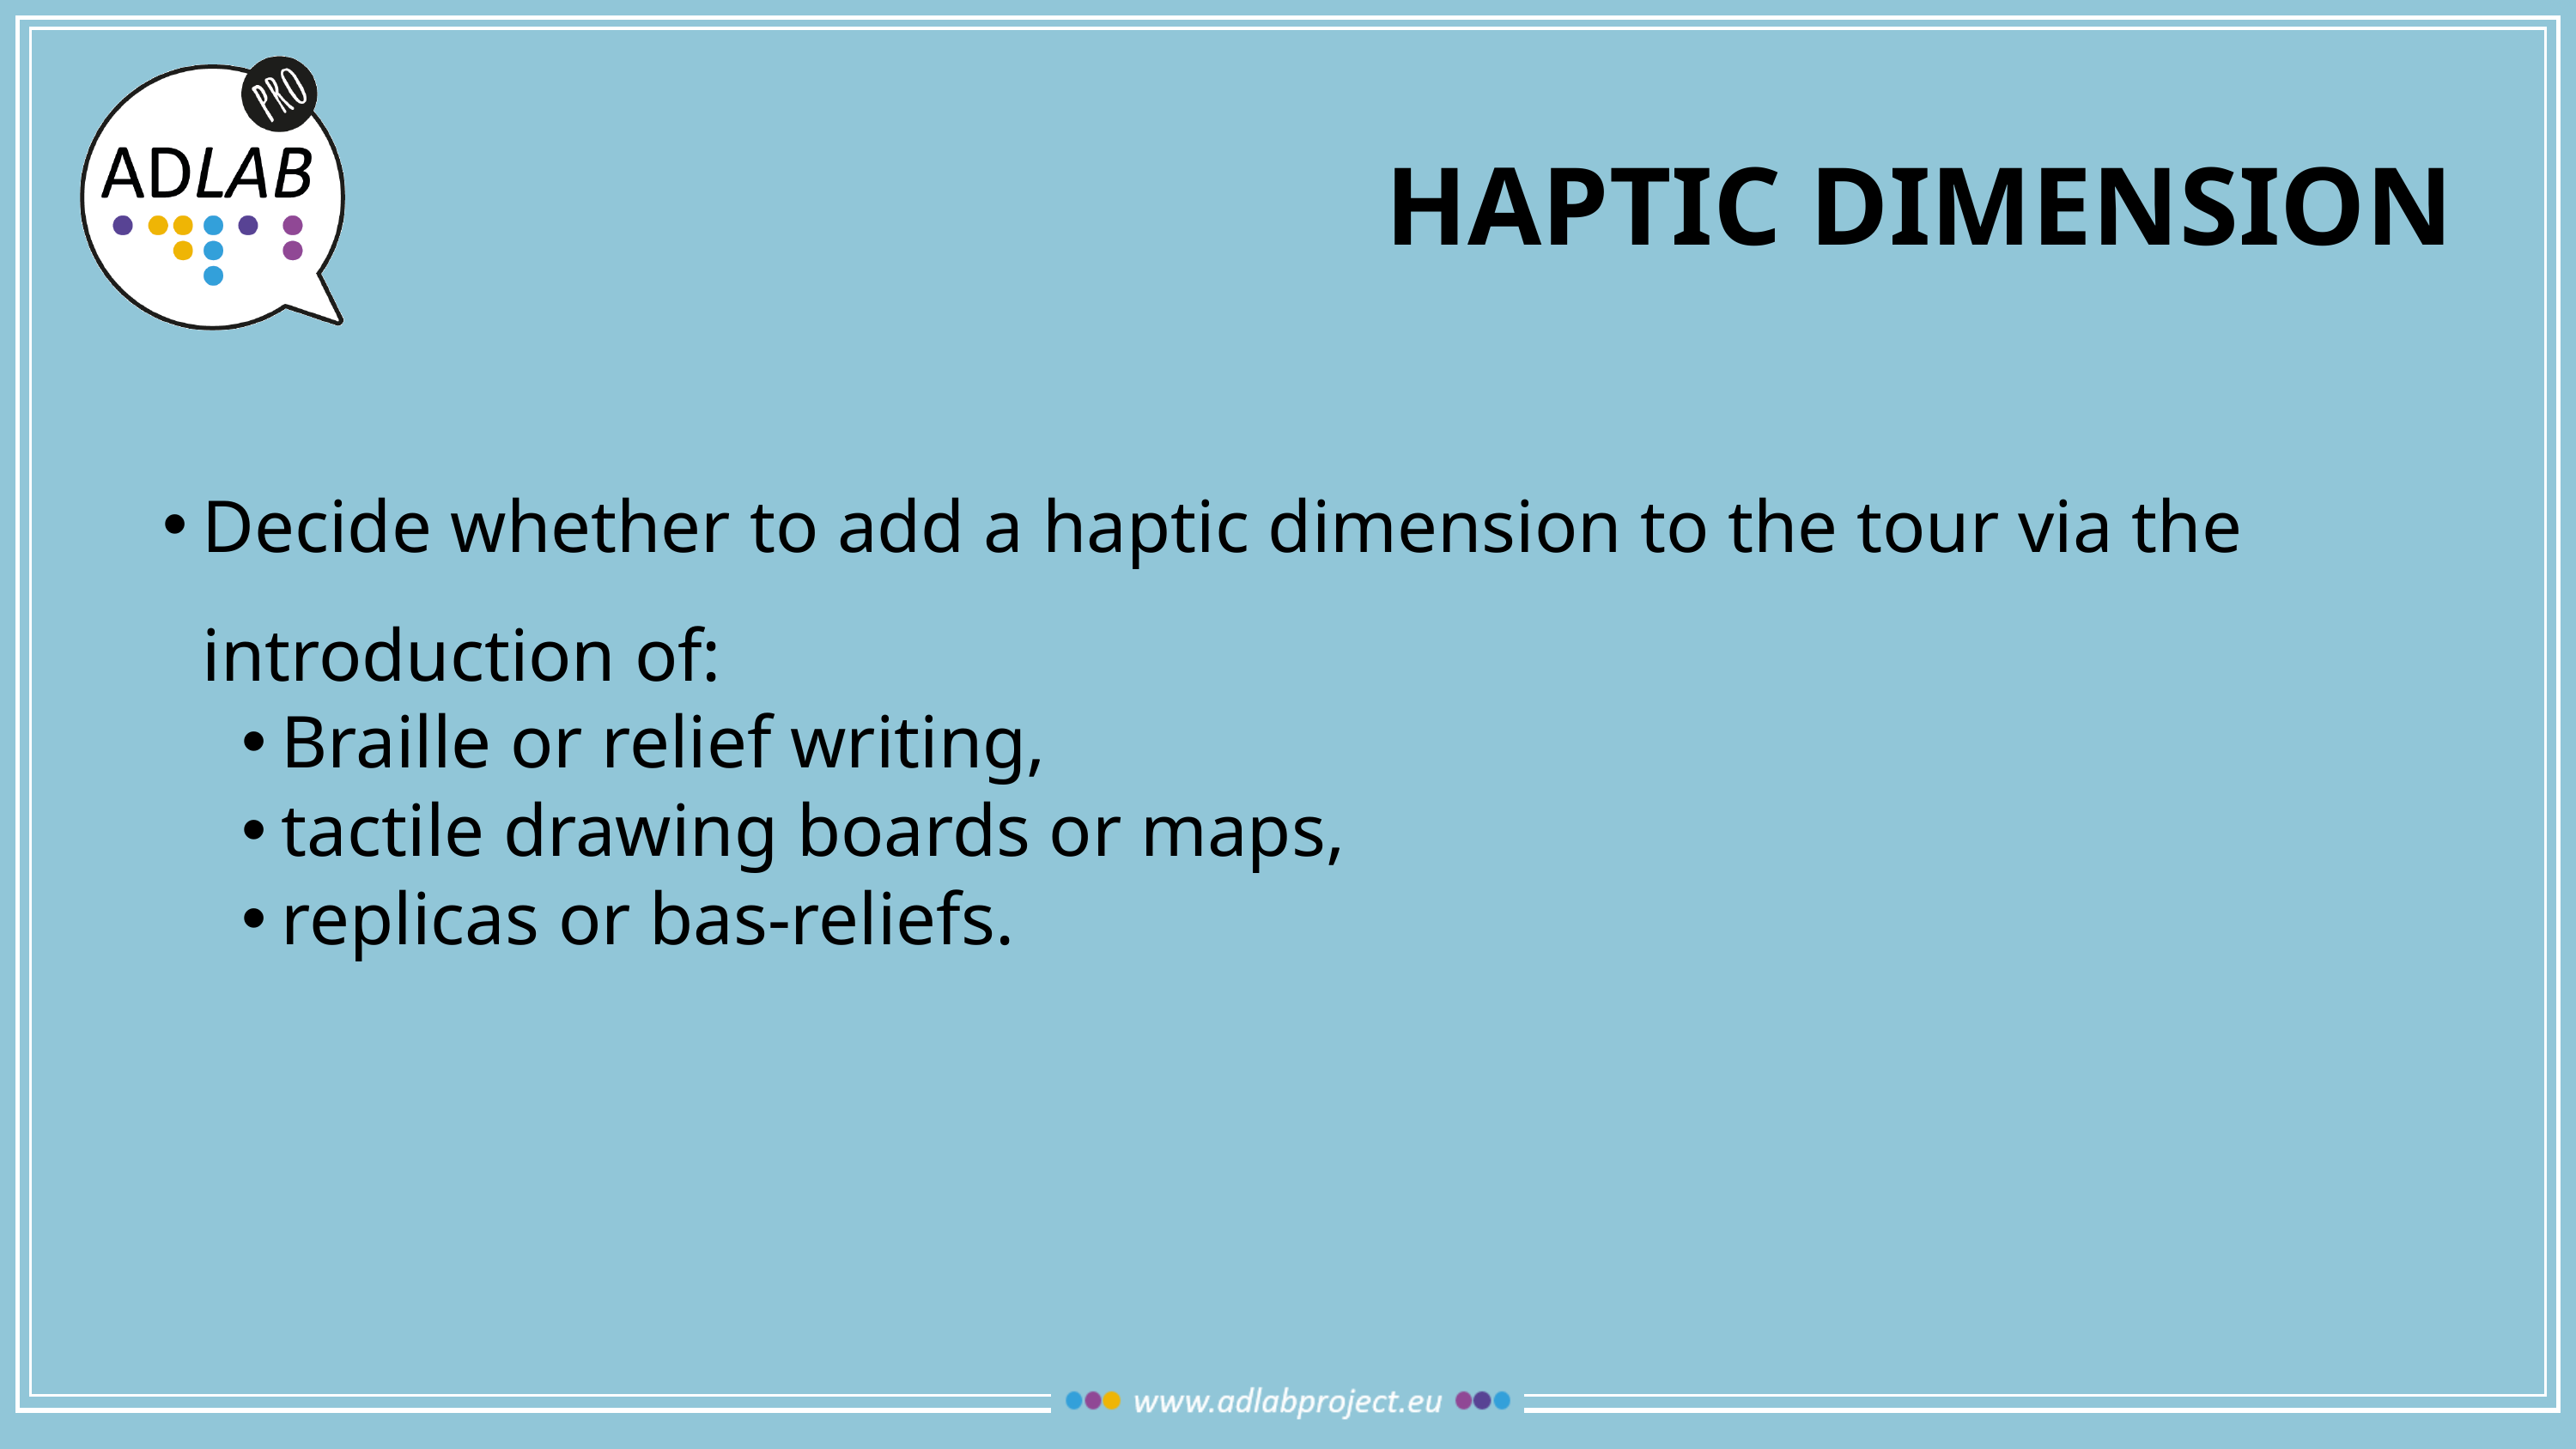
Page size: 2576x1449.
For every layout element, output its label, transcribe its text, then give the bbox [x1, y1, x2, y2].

picture [72, 49, 353, 330]
picture [1051, 1378, 1524, 1429]
title haptic dimension [384, 70, 2467, 351]
list Decide whether to add a haptic dimension to the tour via the introduction of: Braille or relief writing, tactile drawing boards or maps, replicas or bas-reliefs. [150, 431, 2467, 1087]
